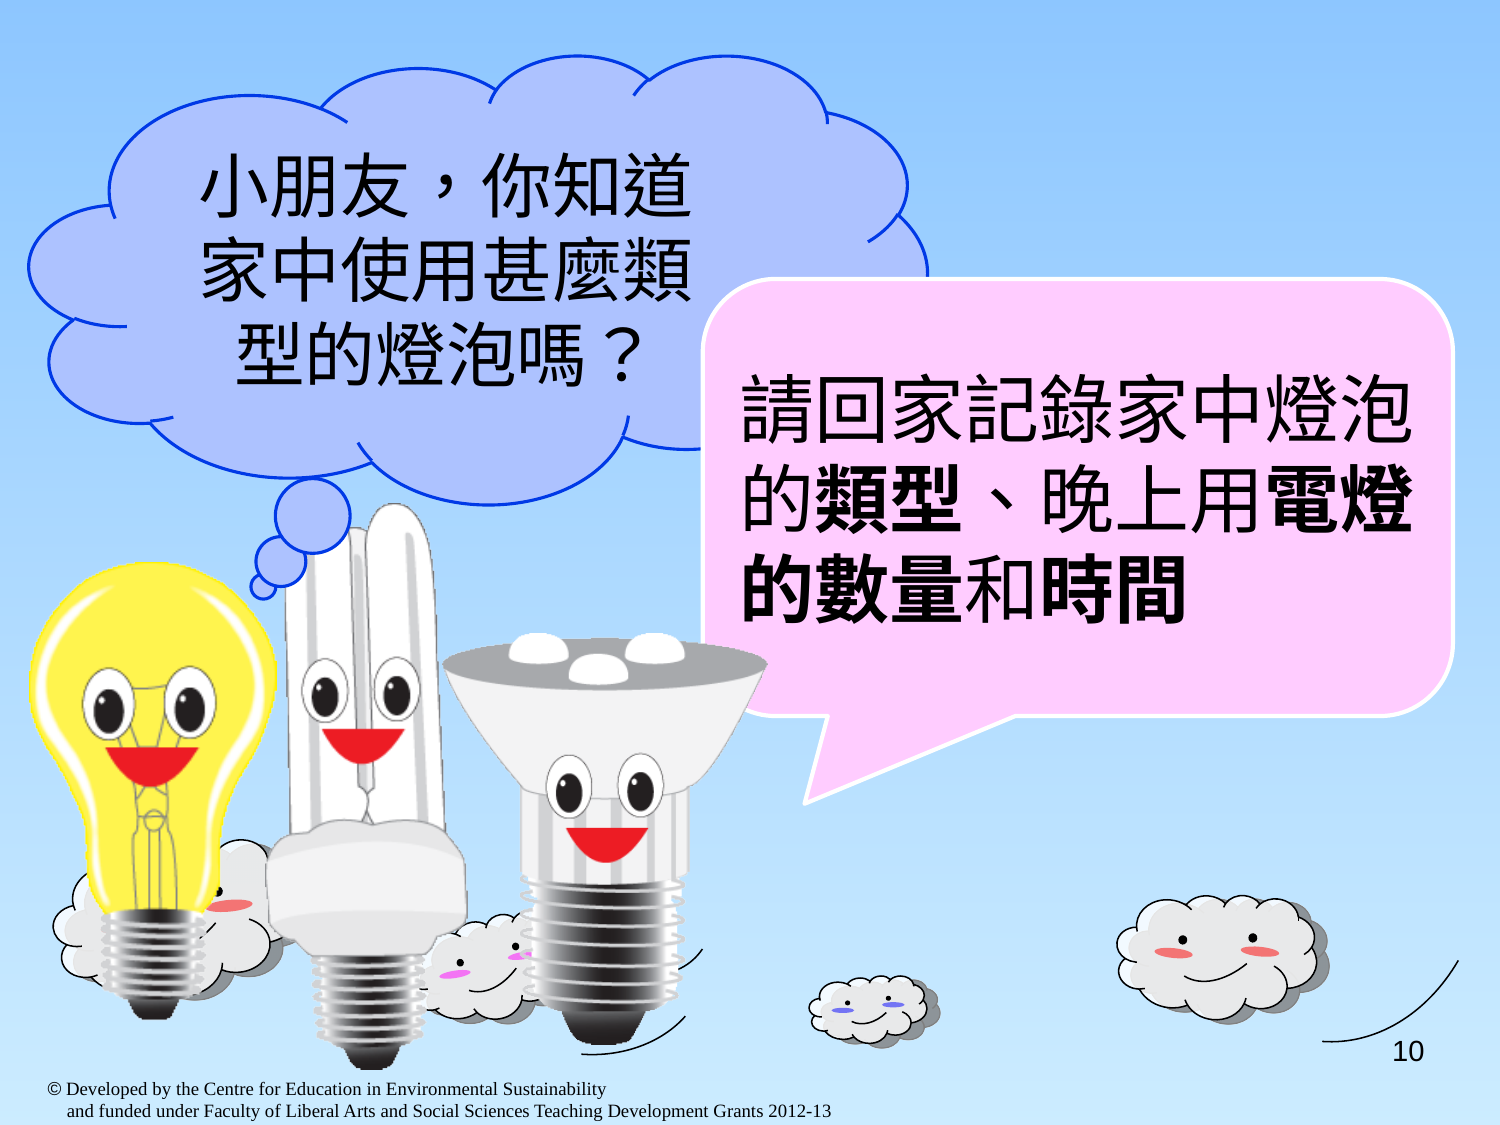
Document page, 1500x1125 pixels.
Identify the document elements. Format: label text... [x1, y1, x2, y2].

slide_number 10 [1143, 1024, 1440, 1103]
text_box © Developed by the Centre for Education in Environmental Sustainability and funded under Faculty of Liberal Arts and Social Sciences Teaching Development Grants 2012-13 [33, 1069, 852, 1125]
picture [29, 503, 768, 1070]
text_box 小朋友，你知道家中使用甚麼類型的燈泡嗎？ [28, 55, 928, 506]
text_box 請回家記錄家中燈泡的類型、晚上用電燈的數量和時間 [700, 276, 1456, 806]
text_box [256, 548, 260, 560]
